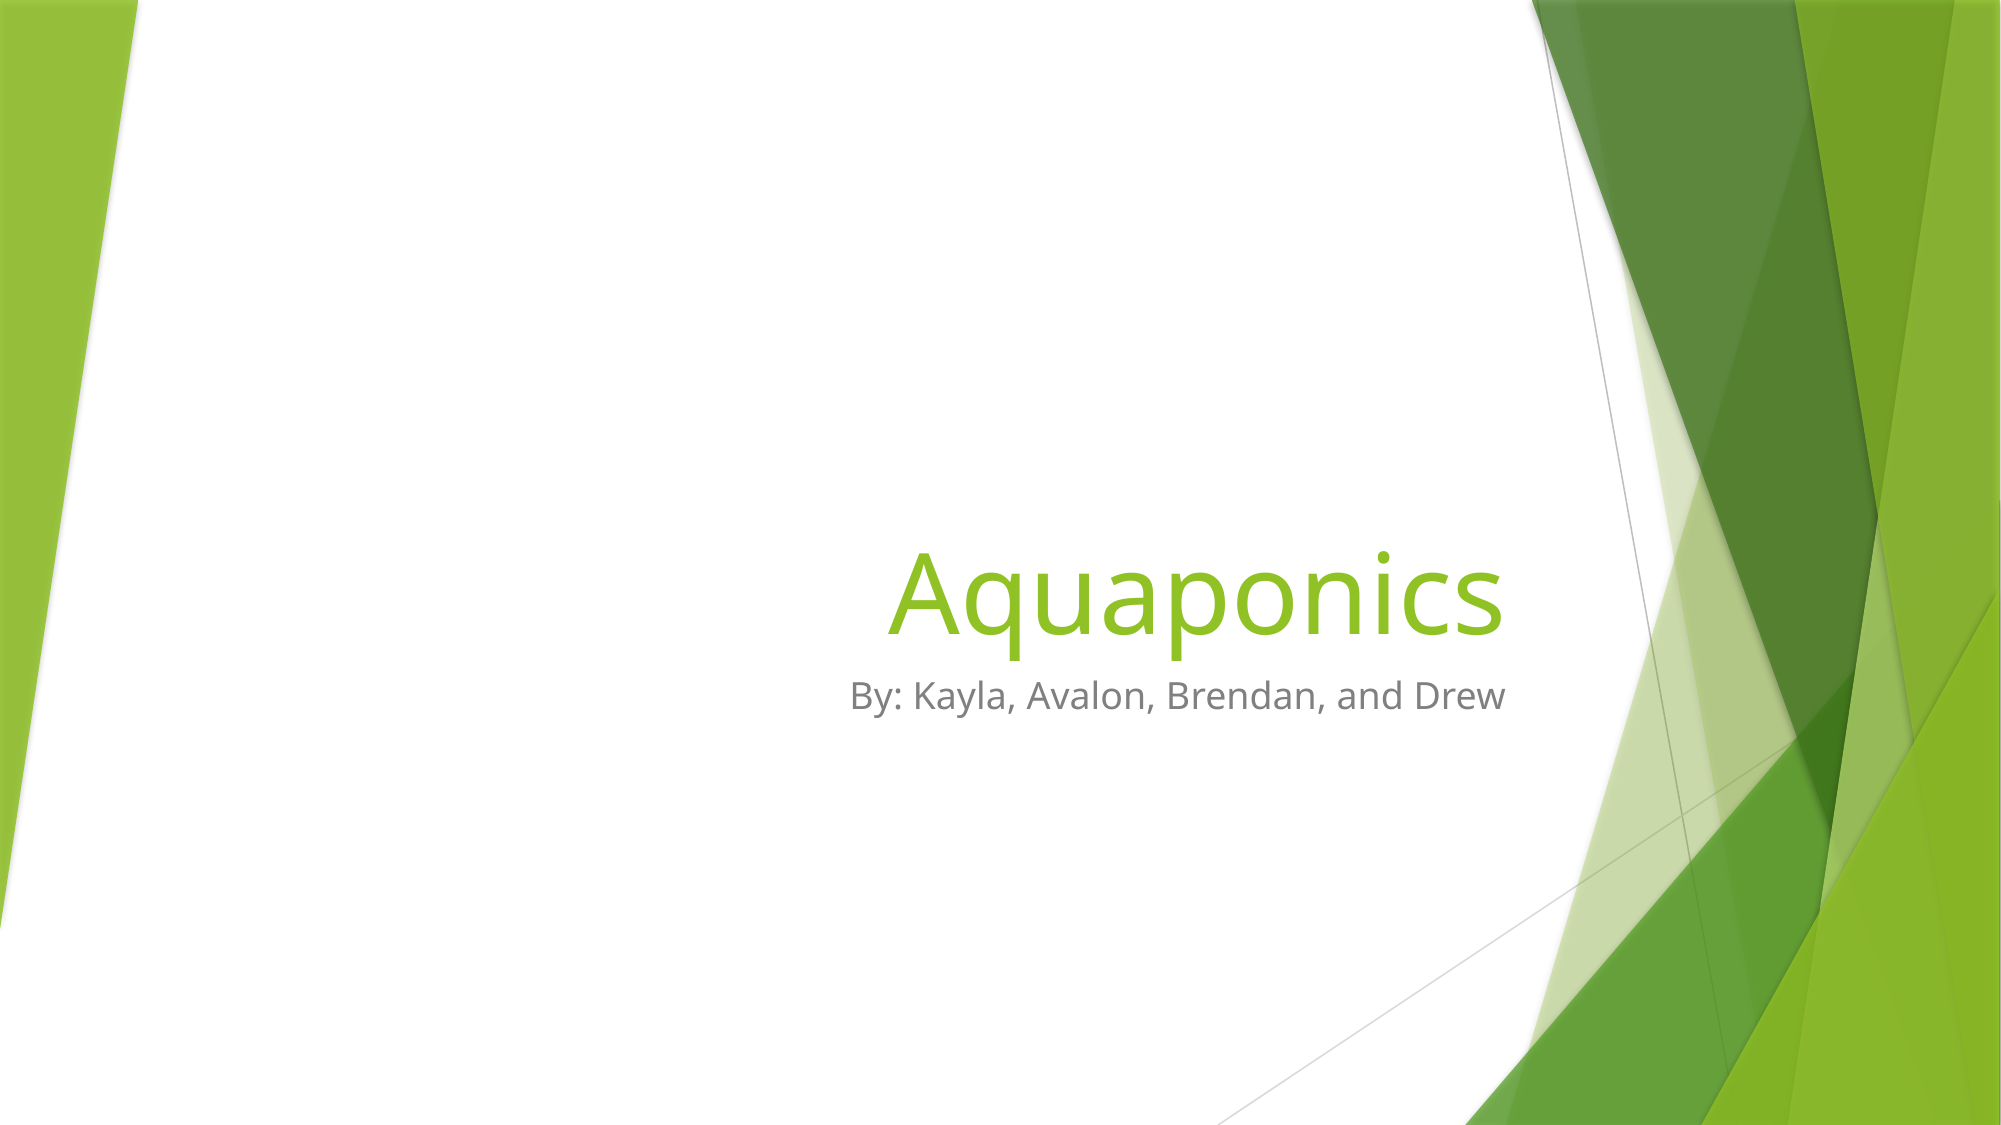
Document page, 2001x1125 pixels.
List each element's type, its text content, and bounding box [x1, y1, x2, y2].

subtitle By: Kayla, Avalon, Brendan, and Drew [247, 664, 1522, 845]
title Aquaponics [247, 394, 1522, 664]
